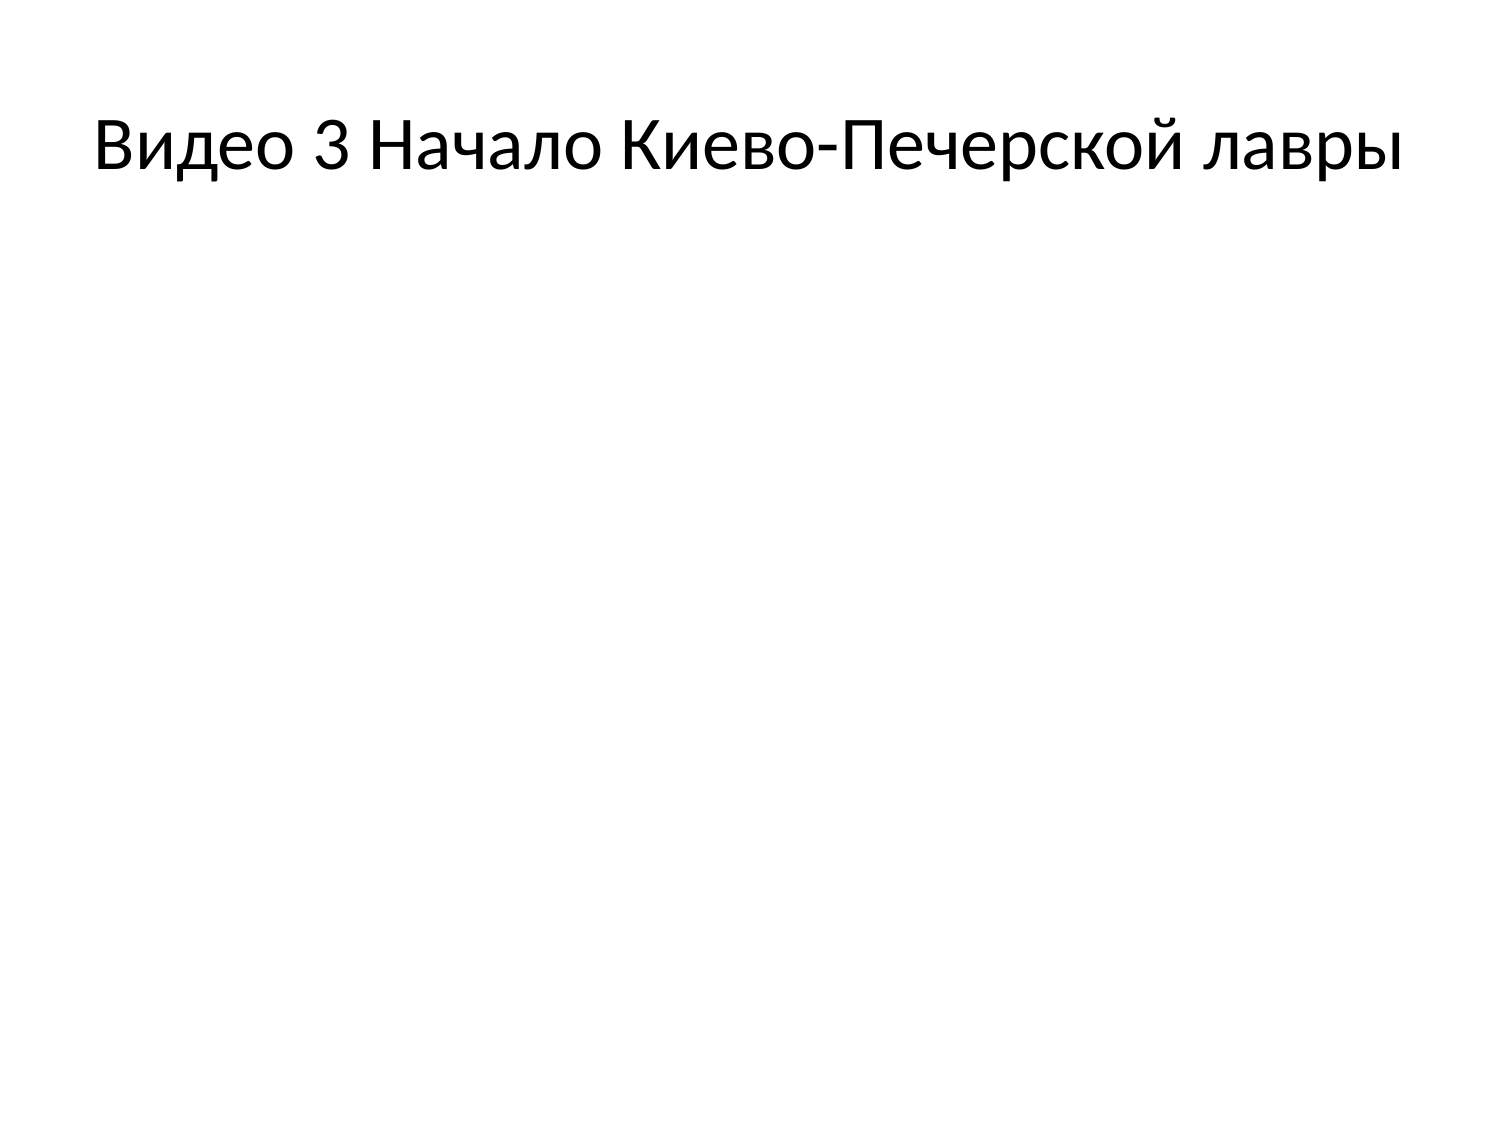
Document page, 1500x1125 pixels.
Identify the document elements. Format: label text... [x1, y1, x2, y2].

title Видео 3 Начало Киево-Печерской лавры [75, 45, 1425, 233]
